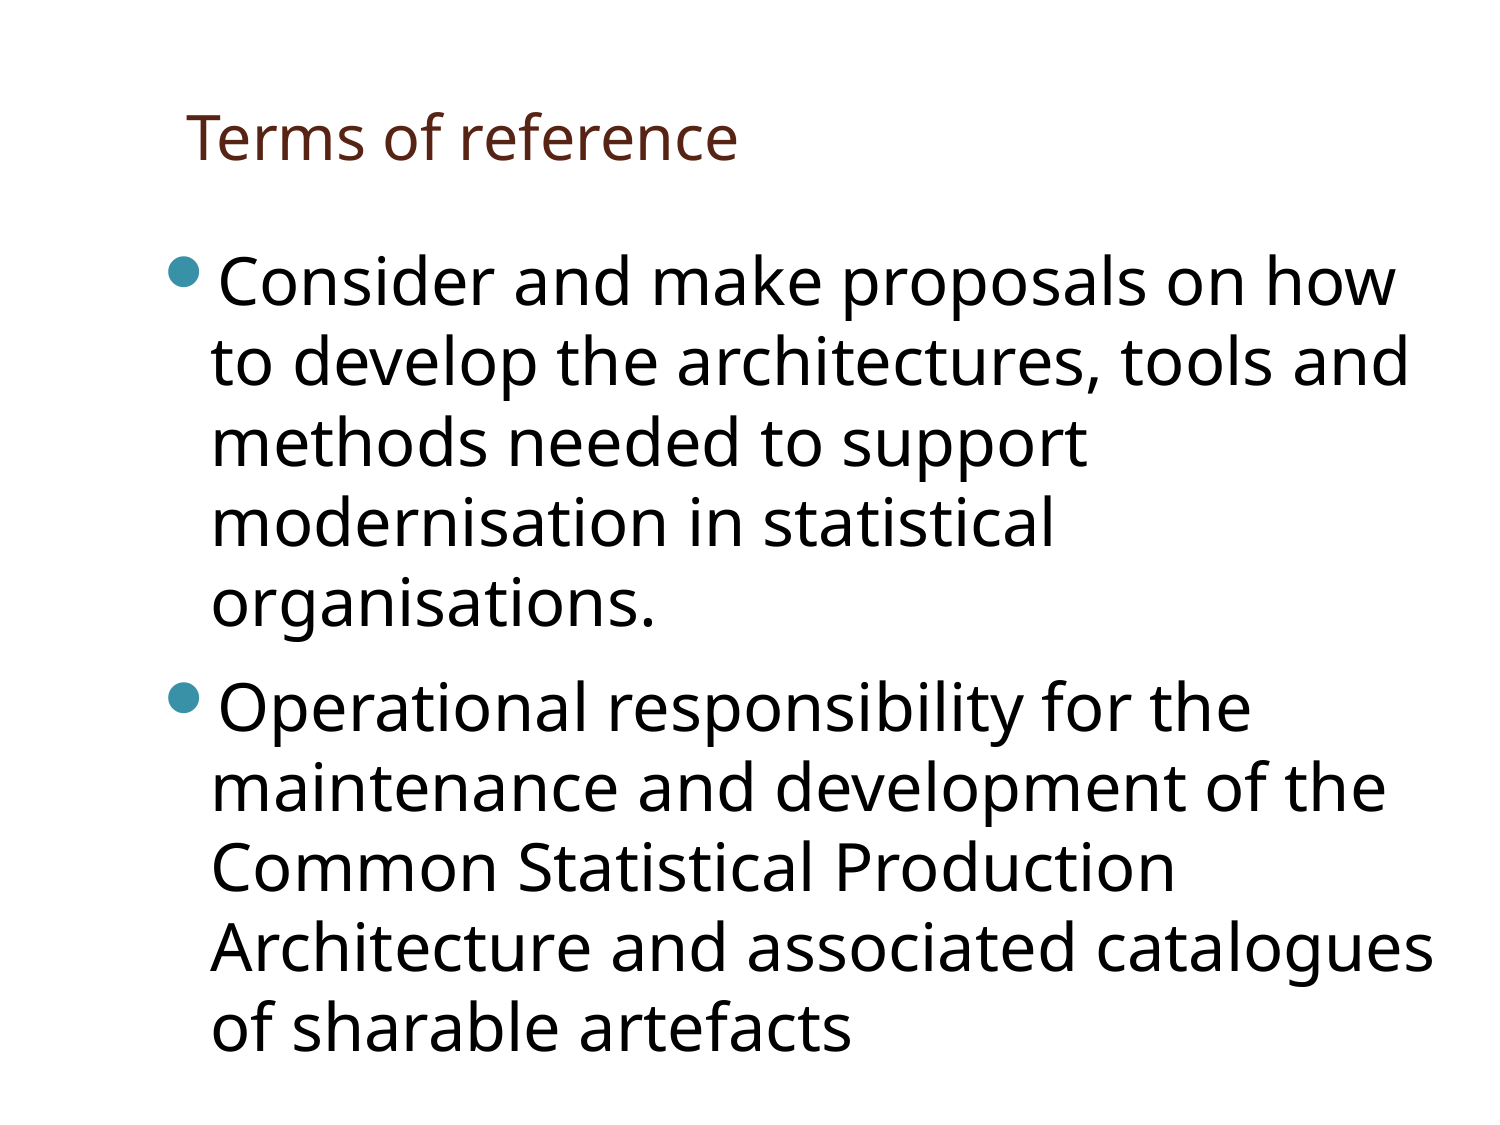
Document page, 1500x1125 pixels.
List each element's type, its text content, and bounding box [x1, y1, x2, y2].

title Terms of reference [171, 90, 1425, 231]
list Consider and make proposals on how to develop the architectures, tools and methods needed to support modernisation in statistical organisations. Operational responsibility for the maintenance and development of the Common Statistical Production Architecture and associated catalogues of sharable artefacts [135, 231, 1471, 1094]
